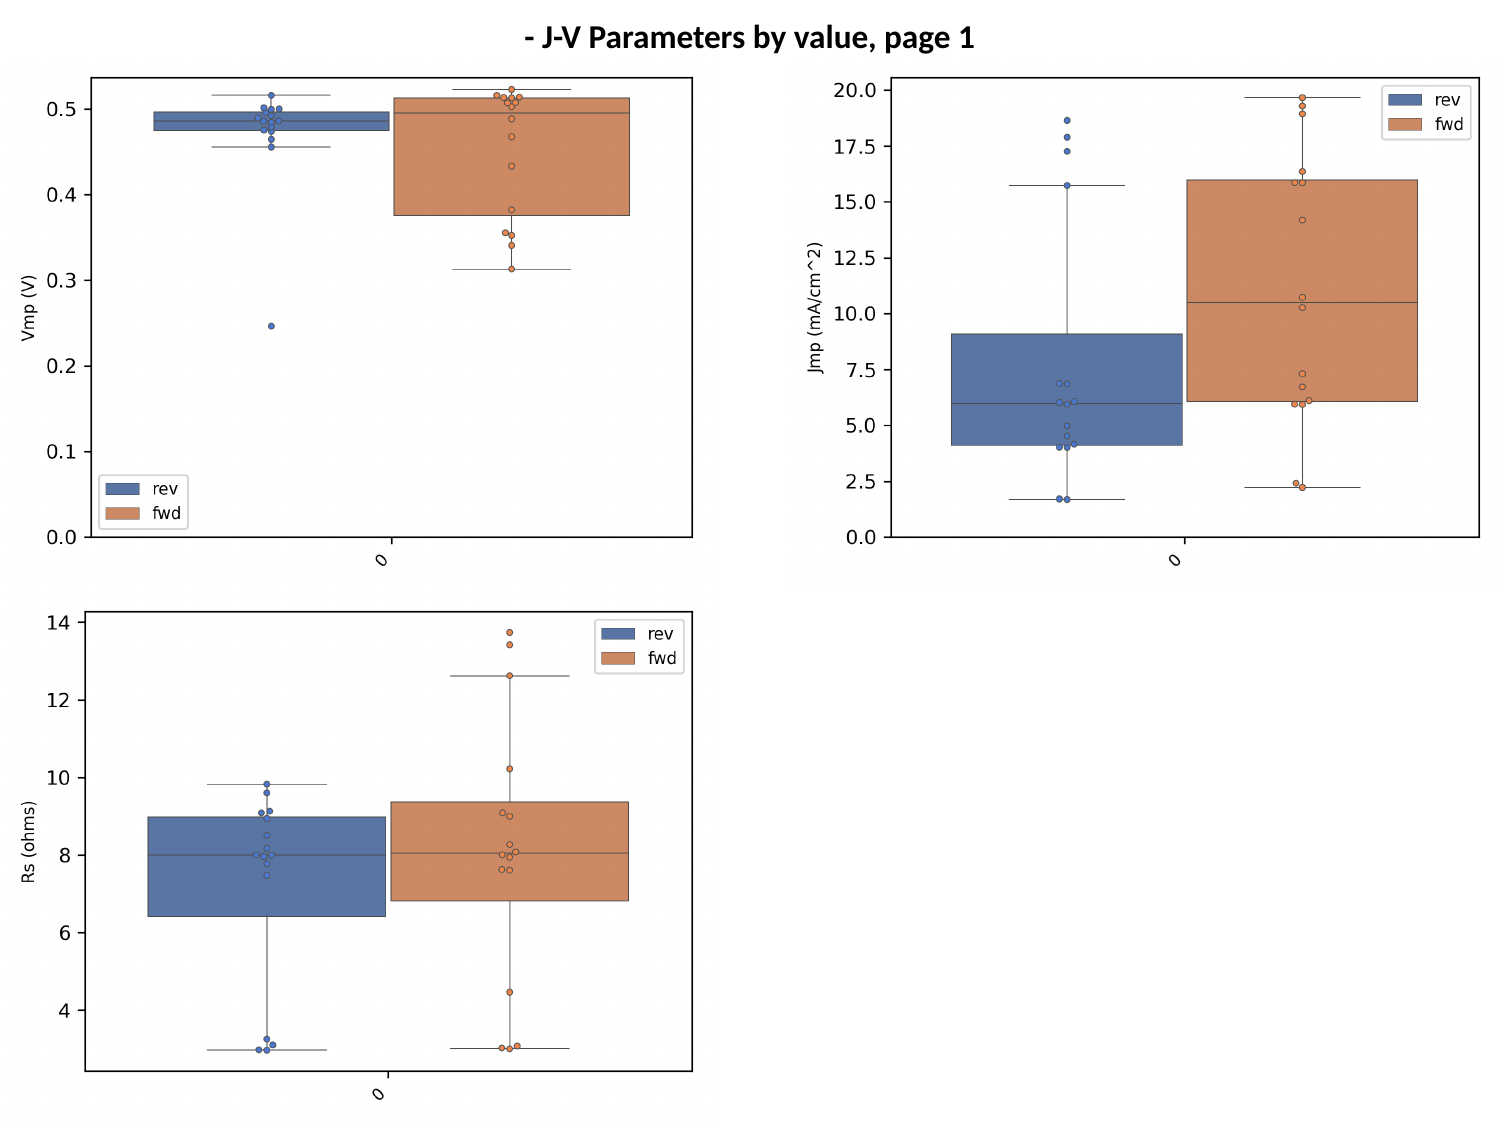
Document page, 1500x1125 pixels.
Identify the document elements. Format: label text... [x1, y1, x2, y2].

picture [787, 56, 1500, 591]
title - J-V Parameters by value, page 1 [0, 0, 1500, 75]
picture [0, 56, 713, 1125]
